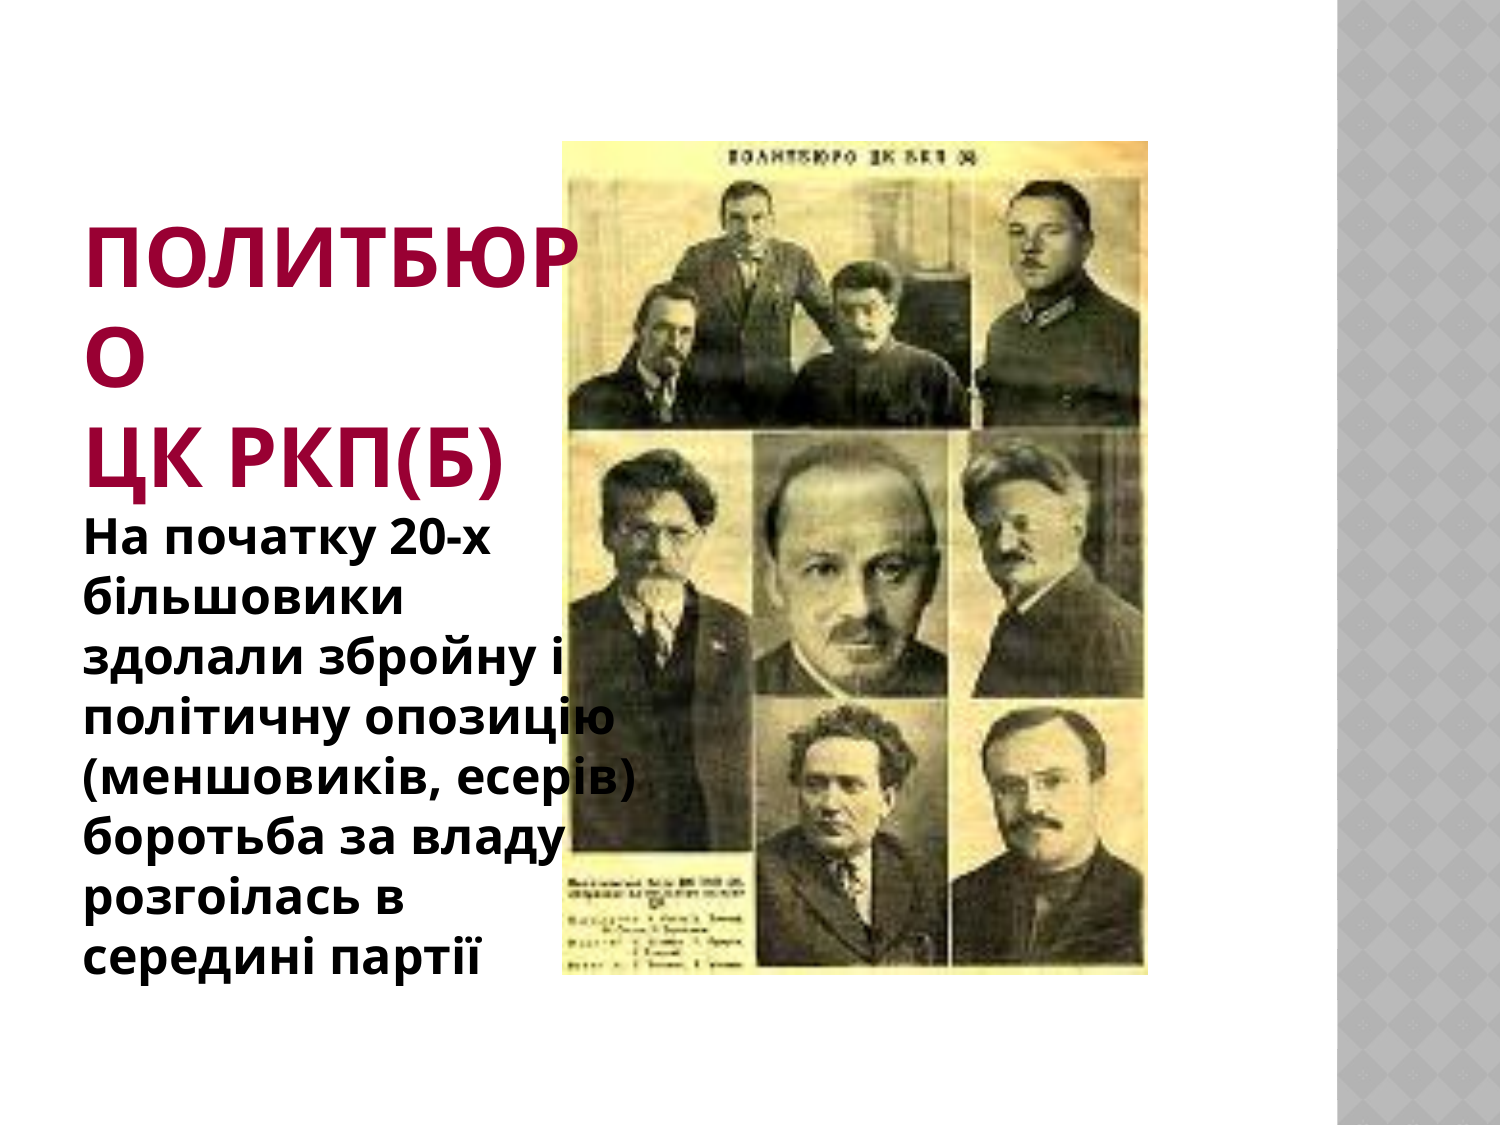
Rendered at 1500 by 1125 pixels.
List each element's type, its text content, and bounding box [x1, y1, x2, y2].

title Политбюро ЦК РКП(б) На початку 20-х більшовики здолали збройну і політичну опозицію (меншовиків, есерів) боротьба за владу розгоілась в середині партії [75, 52, 645, 985]
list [561, 140, 1149, 976]
